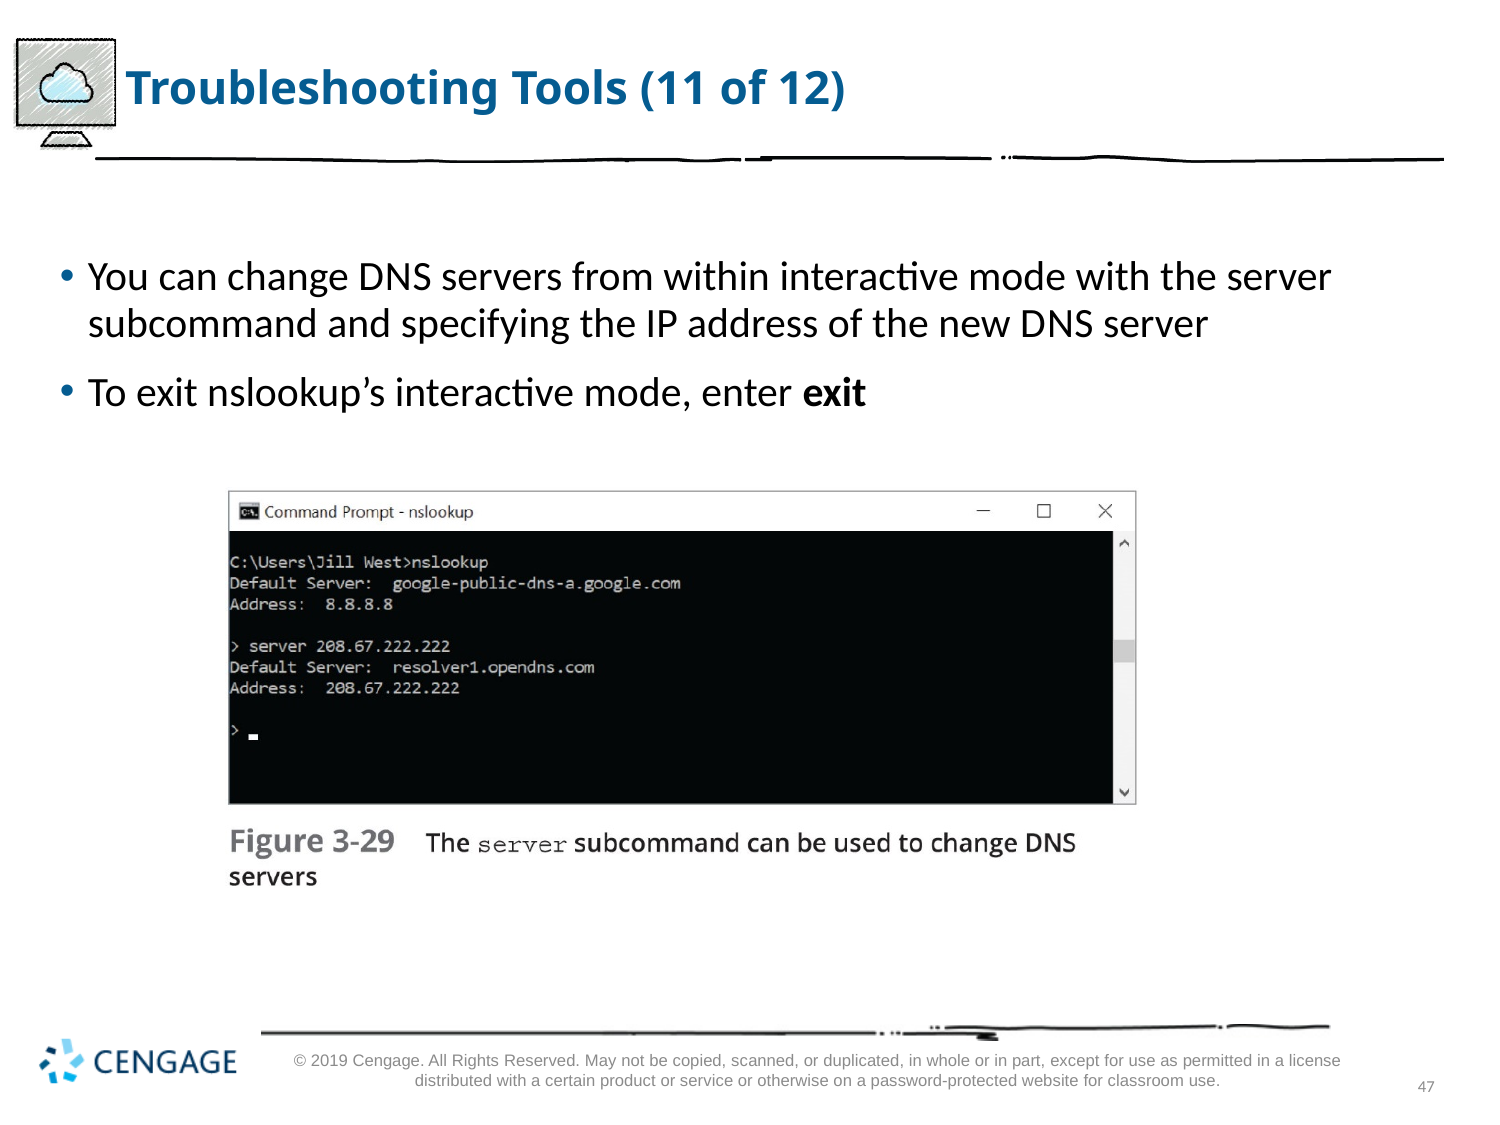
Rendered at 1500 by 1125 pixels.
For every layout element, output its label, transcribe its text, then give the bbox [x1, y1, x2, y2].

list You can change D N S servers from within interactive mode with the server subcommand and specifying the IP address of the new D N S server To exit nslookup’s interactive mode, enter exit [59, 252, 1441, 422]
picture [19, 1025, 249, 1096]
title Troubleshooting Tools (11 of 12) [125, 66, 1442, 116]
picture [261, 1024, 1331, 1041]
picture [95, 155, 1444, 163]
footer © 2019 Cengage. All Rights Reserved. May not be copied, scanned, or duplicated, in whole or in part, except for use as permitted in a license distributed with a certain product or service or otherwise on a password-protected website for classroom use. [262, 1050, 1375, 1091]
picture [13, 36, 117, 151]
picture [224, 487, 1139, 888]
